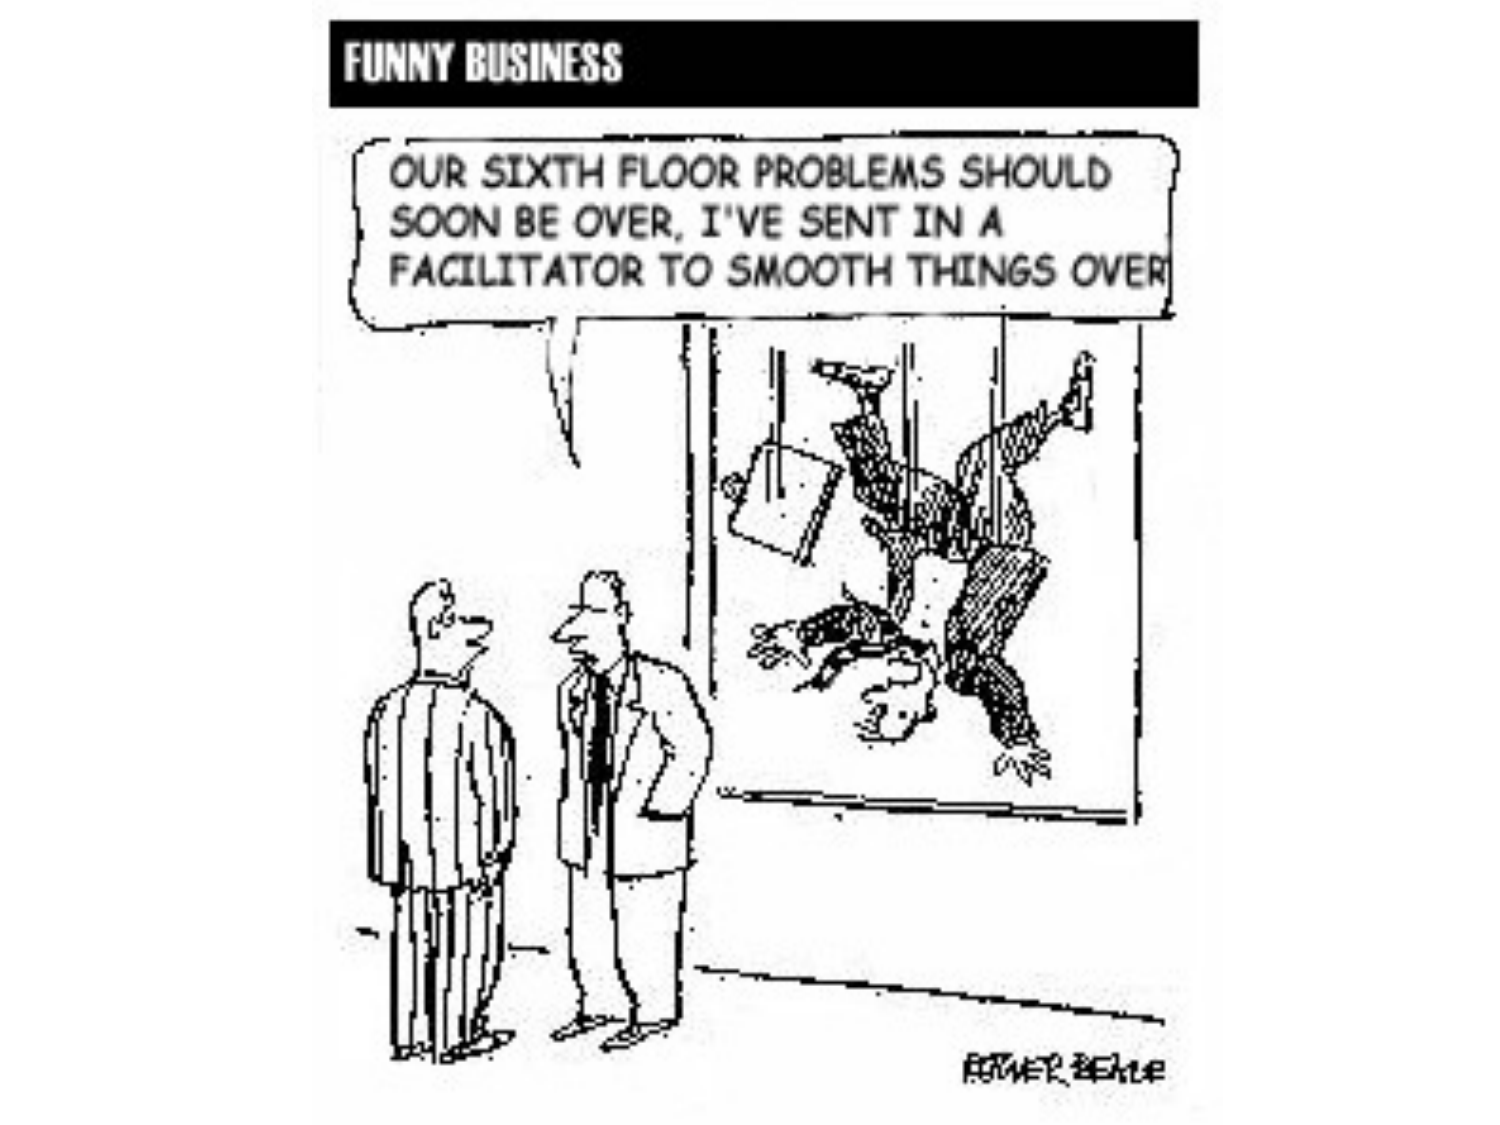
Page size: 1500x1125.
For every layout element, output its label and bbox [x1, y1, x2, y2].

text_box [312, 0, 1223, 1125]
